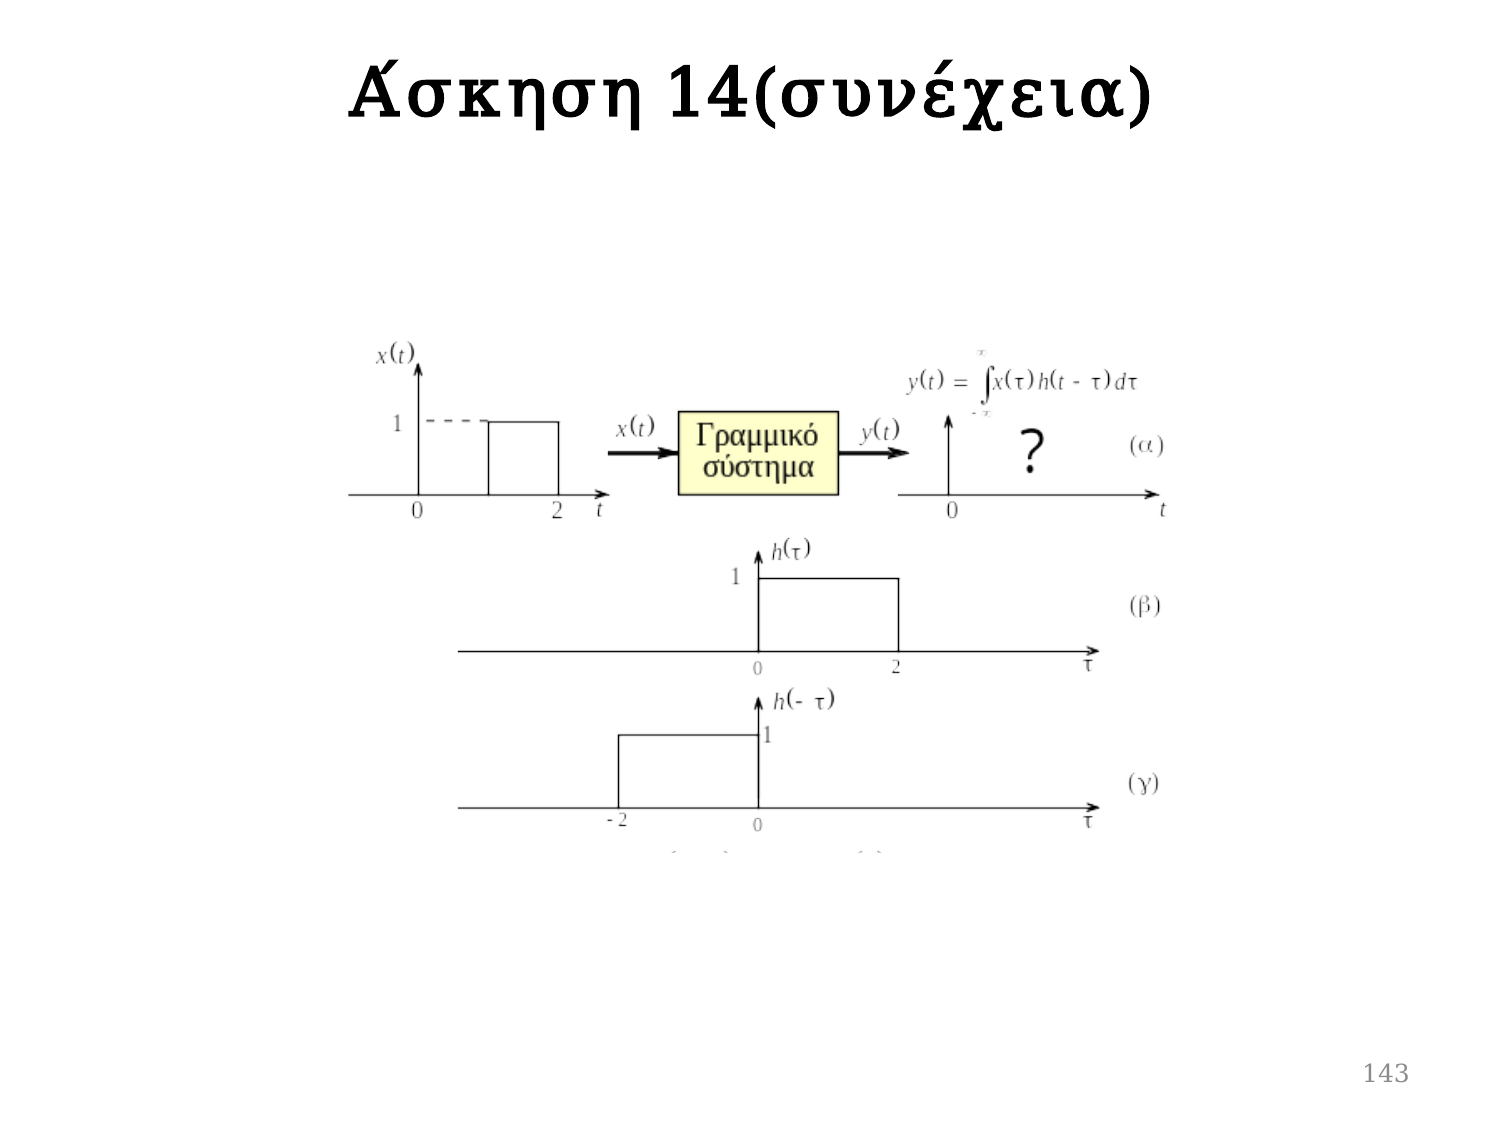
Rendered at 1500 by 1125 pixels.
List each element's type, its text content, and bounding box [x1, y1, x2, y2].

slide_number 143 [1222, 1042, 1425, 1103]
title Άσκηση 14(συνέχεια) [75, 19, 1425, 159]
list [348, 337, 1173, 854]
